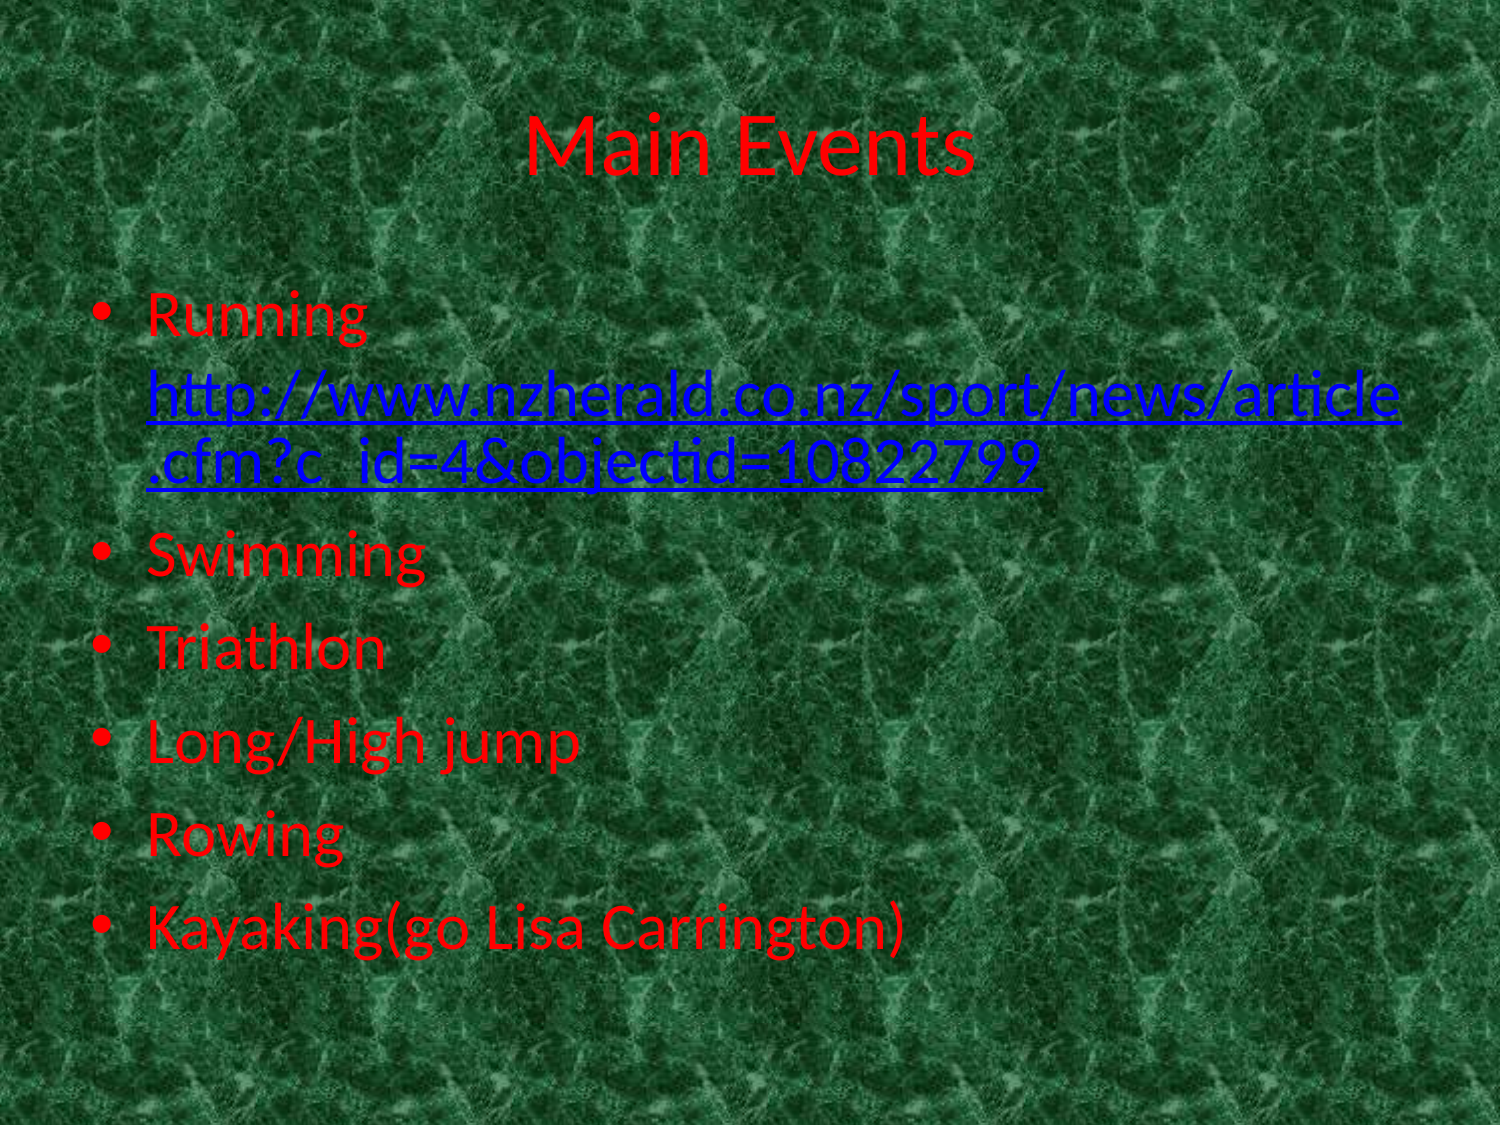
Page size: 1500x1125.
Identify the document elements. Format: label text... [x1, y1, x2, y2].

picture [0, 0, 1500, 1125]
list Running http://www.nzherald.co.nz/sport/news/article.cfm?c_id=4&objectid=10822799 Swimming Triathlon Long/High jump Rowing Kayaking(go Lisa Carrington) [75, 262, 1425, 1005]
title Main Events [75, 45, 1425, 233]
